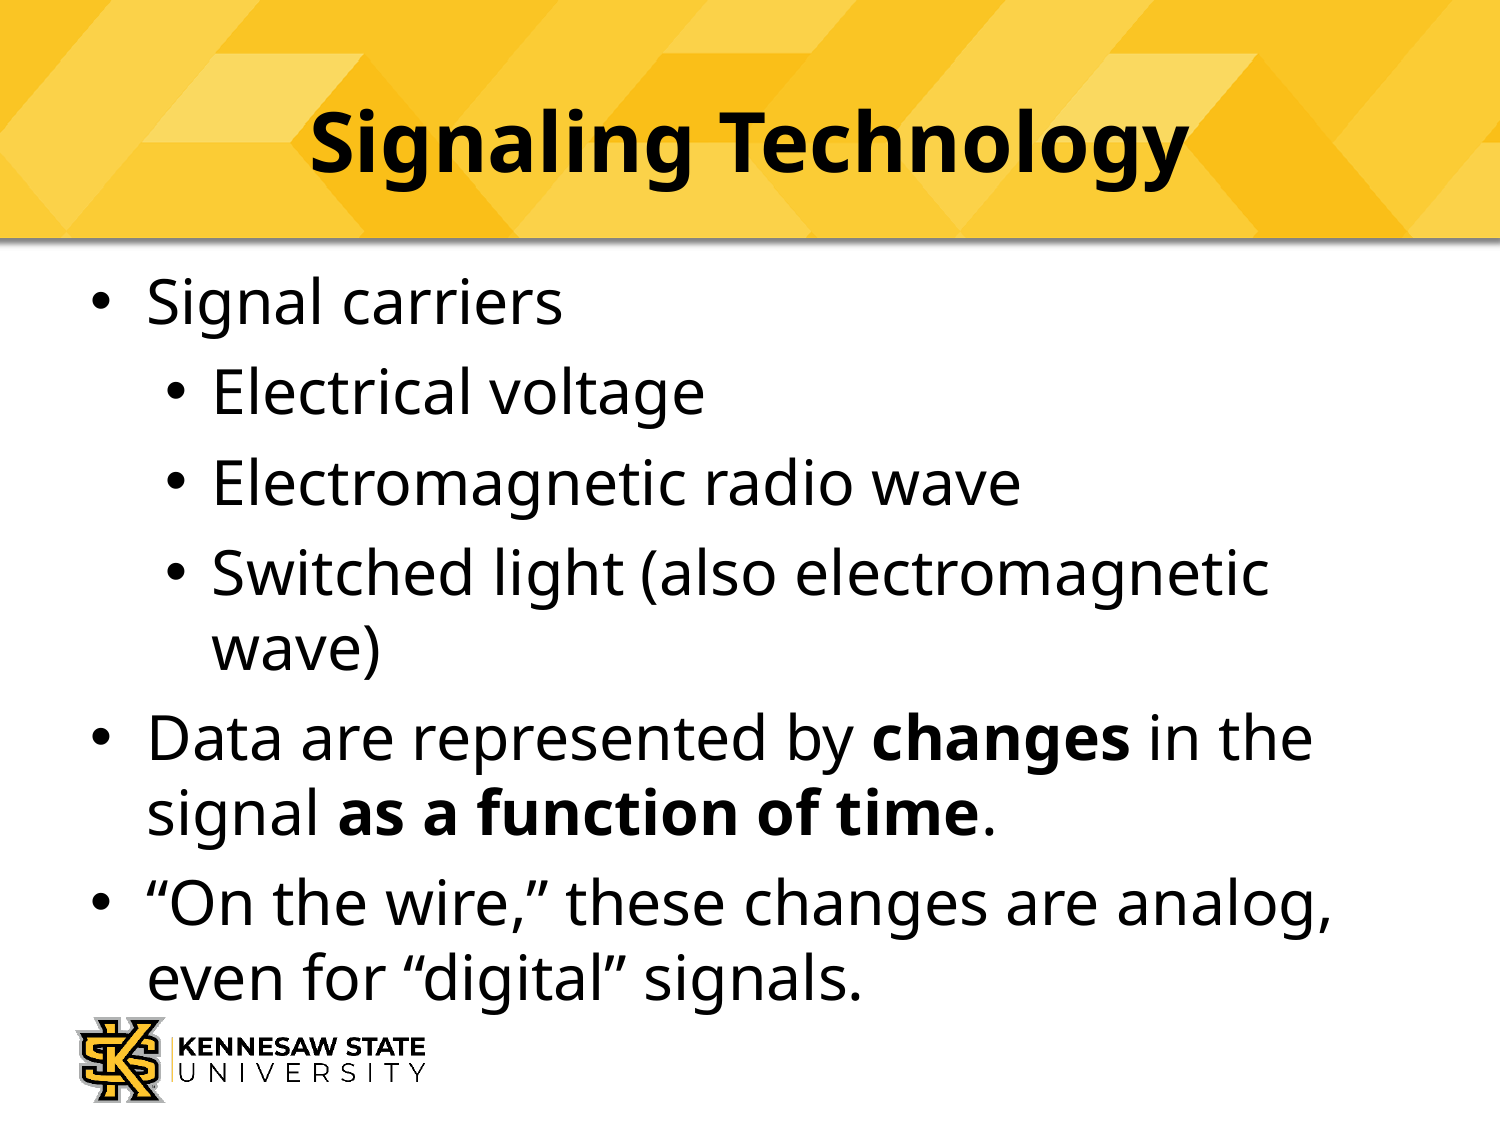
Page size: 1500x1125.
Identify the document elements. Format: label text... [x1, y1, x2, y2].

title Signaling Technology [75, 45, 1425, 233]
list Signal carriers Electrical voltage Electromagnetic radio wave Switched light (also electromagnetic wave) Data are represented by changes in the signal as a function of time. “On the wire,” these changes are analog, even for “digital” signals. [75, 254, 1425, 998]
picture [0, 0, 1500, 251]
picture [75, 1017, 425, 1103]
